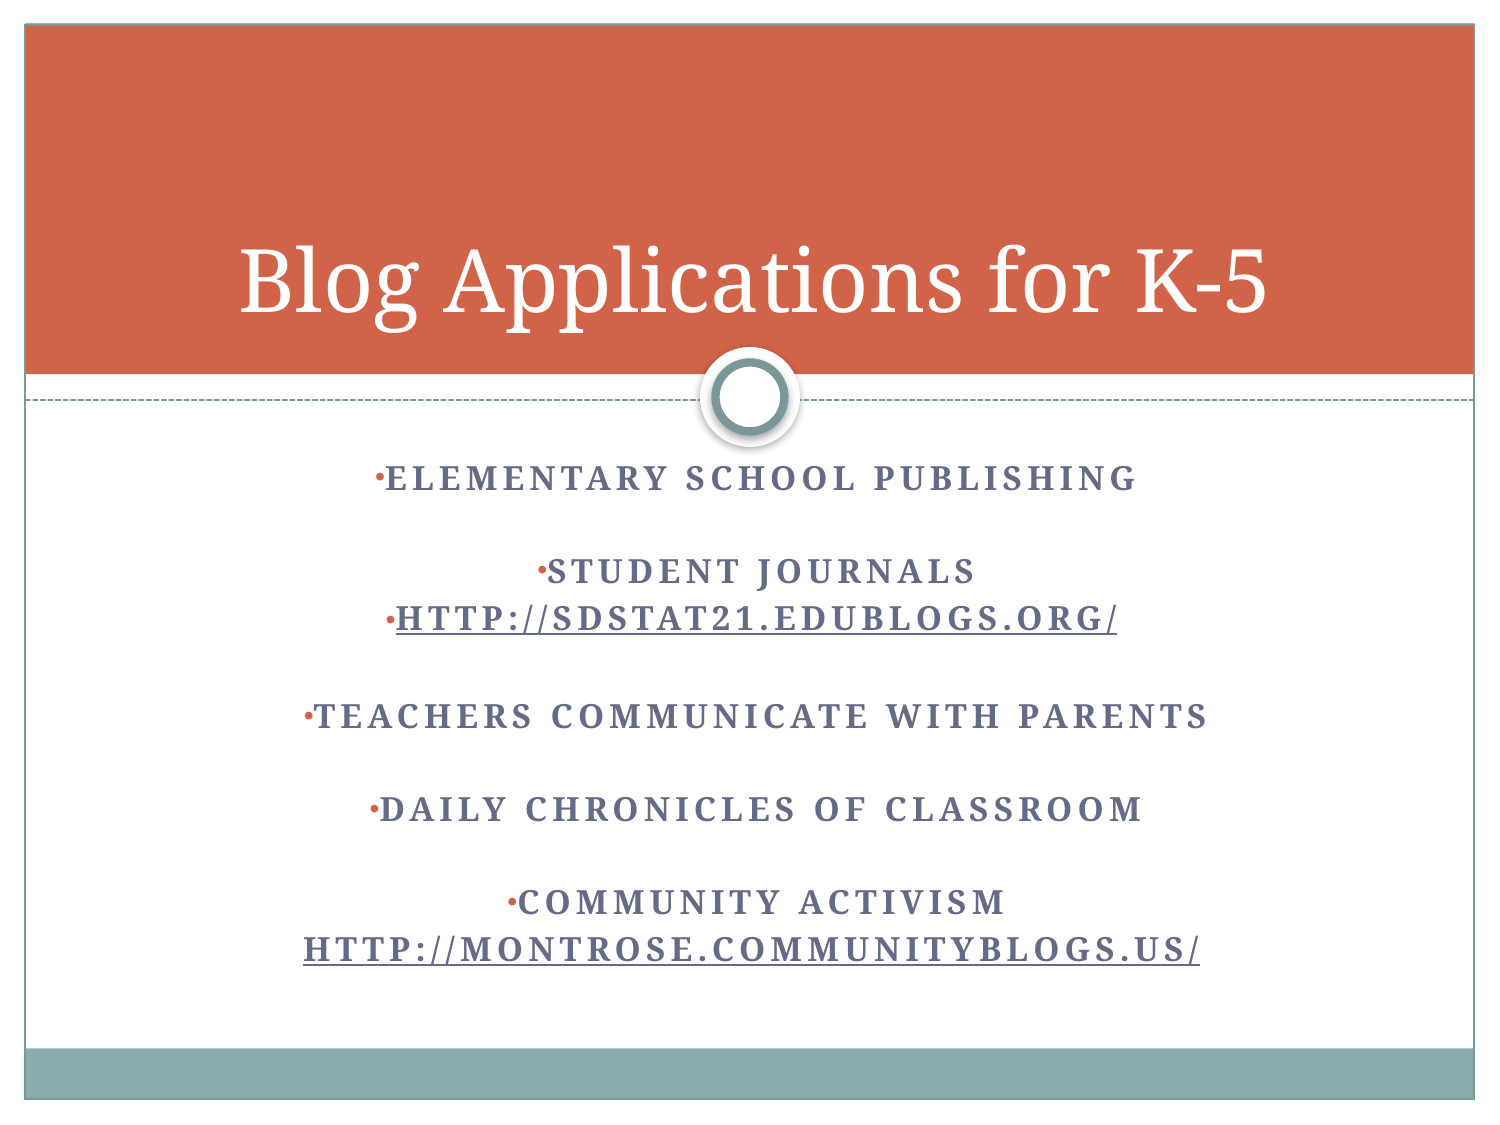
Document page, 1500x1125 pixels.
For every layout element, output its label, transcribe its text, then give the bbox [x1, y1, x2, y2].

list Elementary school publishing Student journals http://sdstat21.edublogs.org/ Teachers Communicate with parents Daily chronicles of classroom Community activism http://montrose.communityblogs.us/ [224, 450, 1288, 1025]
title Blog Applications for K-5 [118, 87, 1394, 338]
